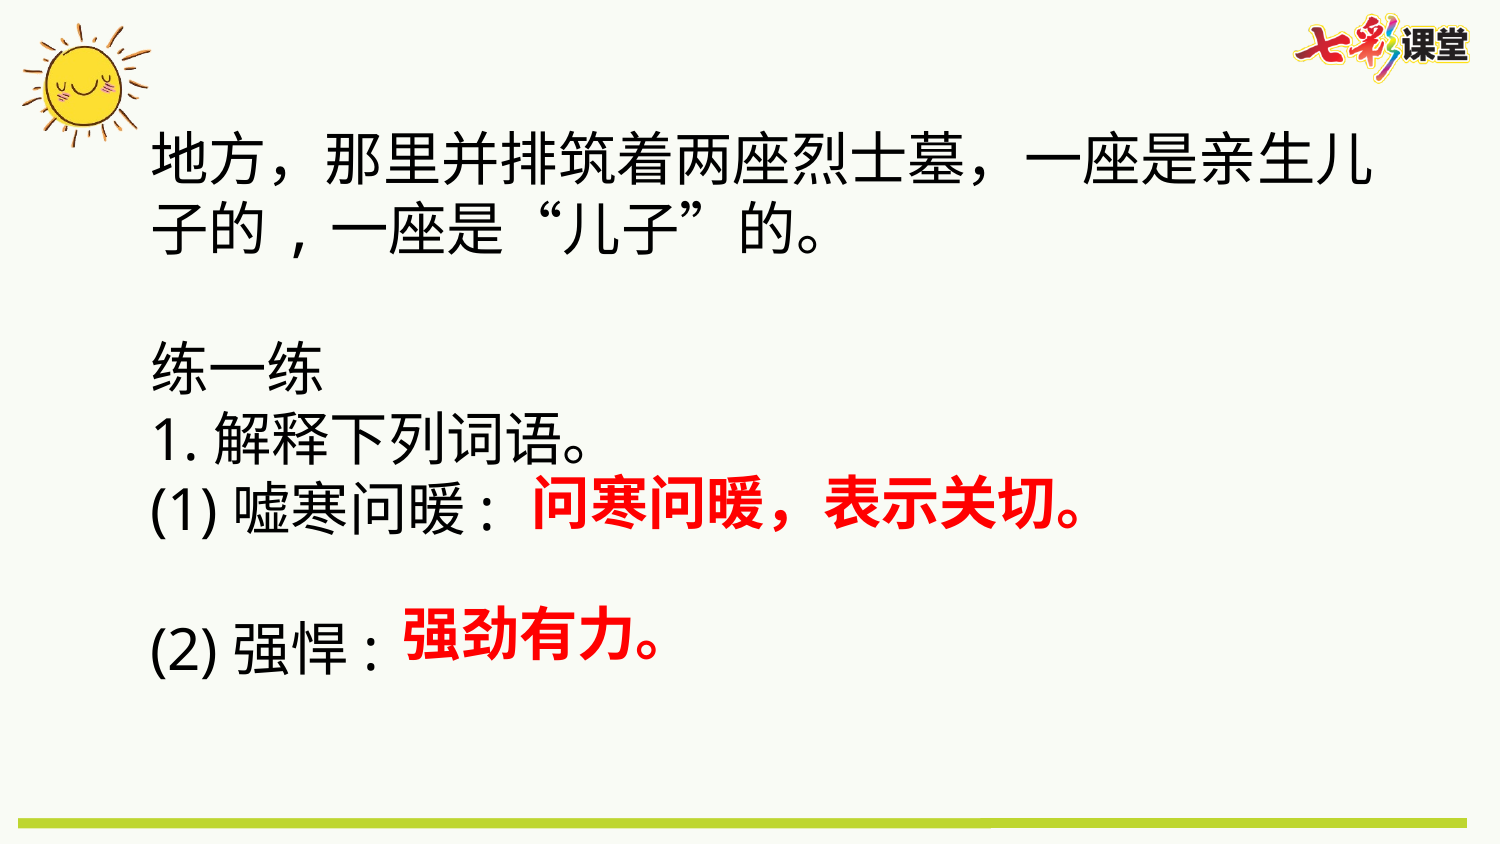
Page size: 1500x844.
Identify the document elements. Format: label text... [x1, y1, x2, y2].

text_box 问寒问暖，表示关切。 [517, 459, 1150, 544]
text_box 强劲有力。 [388, 589, 710, 675]
text_box 地方，那里并排筑着两座烈士墓，一座是亲生儿子的,一座是“儿子”的。 练一练 1.解释下列词语。 (1)嘘寒问暖: (2)强悍: [135, 114, 1415, 690]
picture [18, 771, 1467, 844]
picture [1291, 9, 1472, 87]
picture [0, 0, 173, 172]
